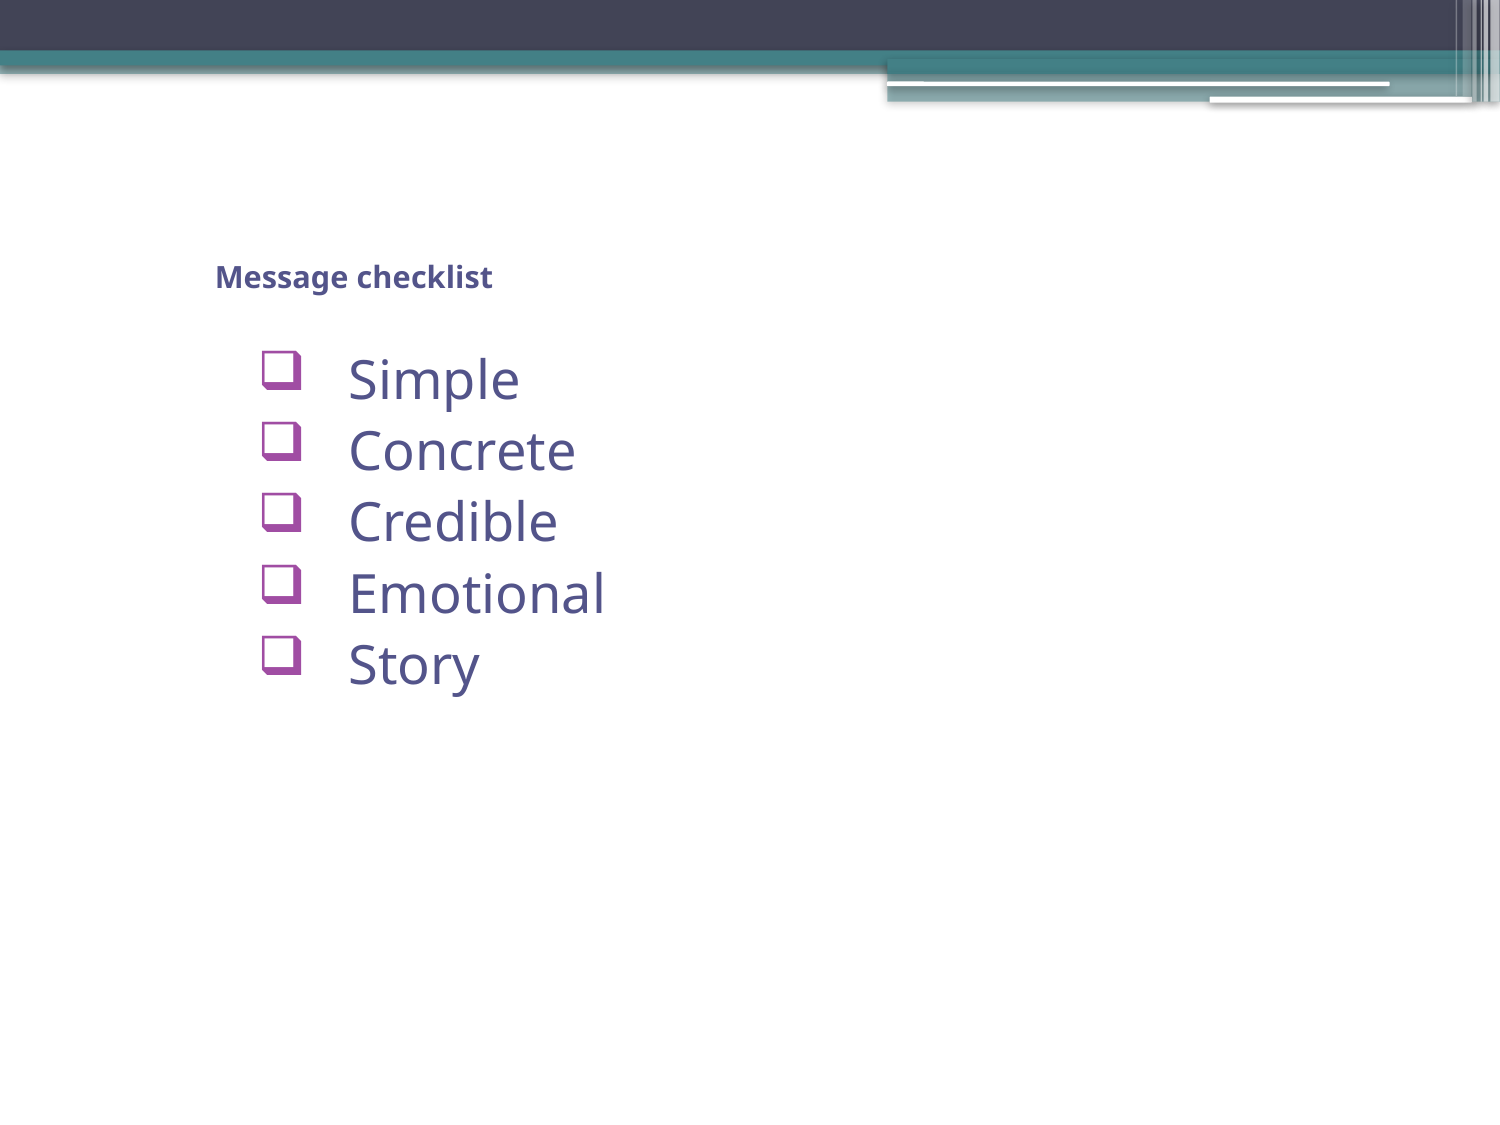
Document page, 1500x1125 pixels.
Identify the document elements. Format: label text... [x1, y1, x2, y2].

title Message checklist [200, 249, 1500, 425]
list Simple Concrete Credible Emotional Story [225, 337, 1500, 1069]
